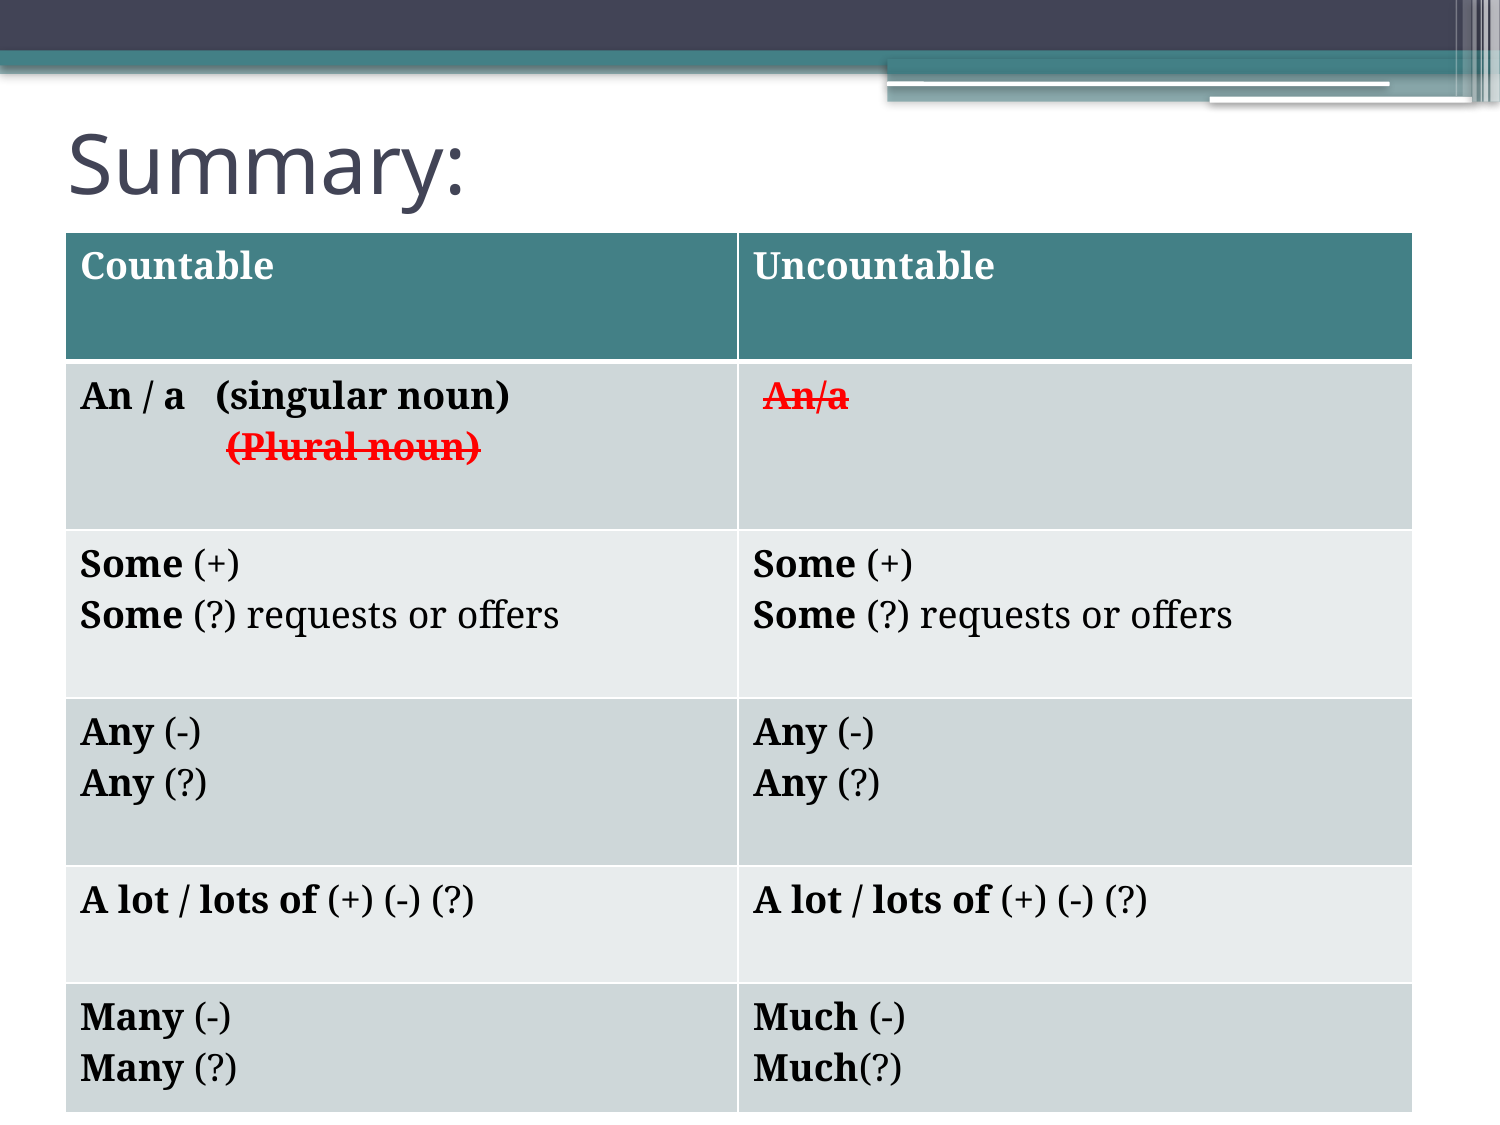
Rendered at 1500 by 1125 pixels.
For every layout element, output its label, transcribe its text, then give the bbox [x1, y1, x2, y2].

table_cell Some (+) Some (?) requests or offers [739, 531, 1412, 697]
table_header Countable [66, 233, 737, 359]
table_cell An / a (singular noun) (Plural noun) [66, 364, 737, 529]
title Summary: [53, 101, 1425, 220]
table_cell Many (-) Many (?) [66, 984, 737, 1112]
table_cell A lot / lots of (+) (-) (?) [66, 867, 737, 982]
table_cell An/a [739, 364, 1412, 529]
table_cell Any (-) Any (?) [739, 699, 1412, 865]
table_cell Any (-) Any (?) [66, 699, 737, 865]
table_cell Much (-) Much(?) [739, 984, 1412, 1112]
table_header Uncountable [739, 233, 1412, 359]
table_cell A lot / lots of (+) (-) (?) [739, 867, 1412, 982]
table_cell Some (+) Some (?) requests or offers [66, 531, 737, 697]
